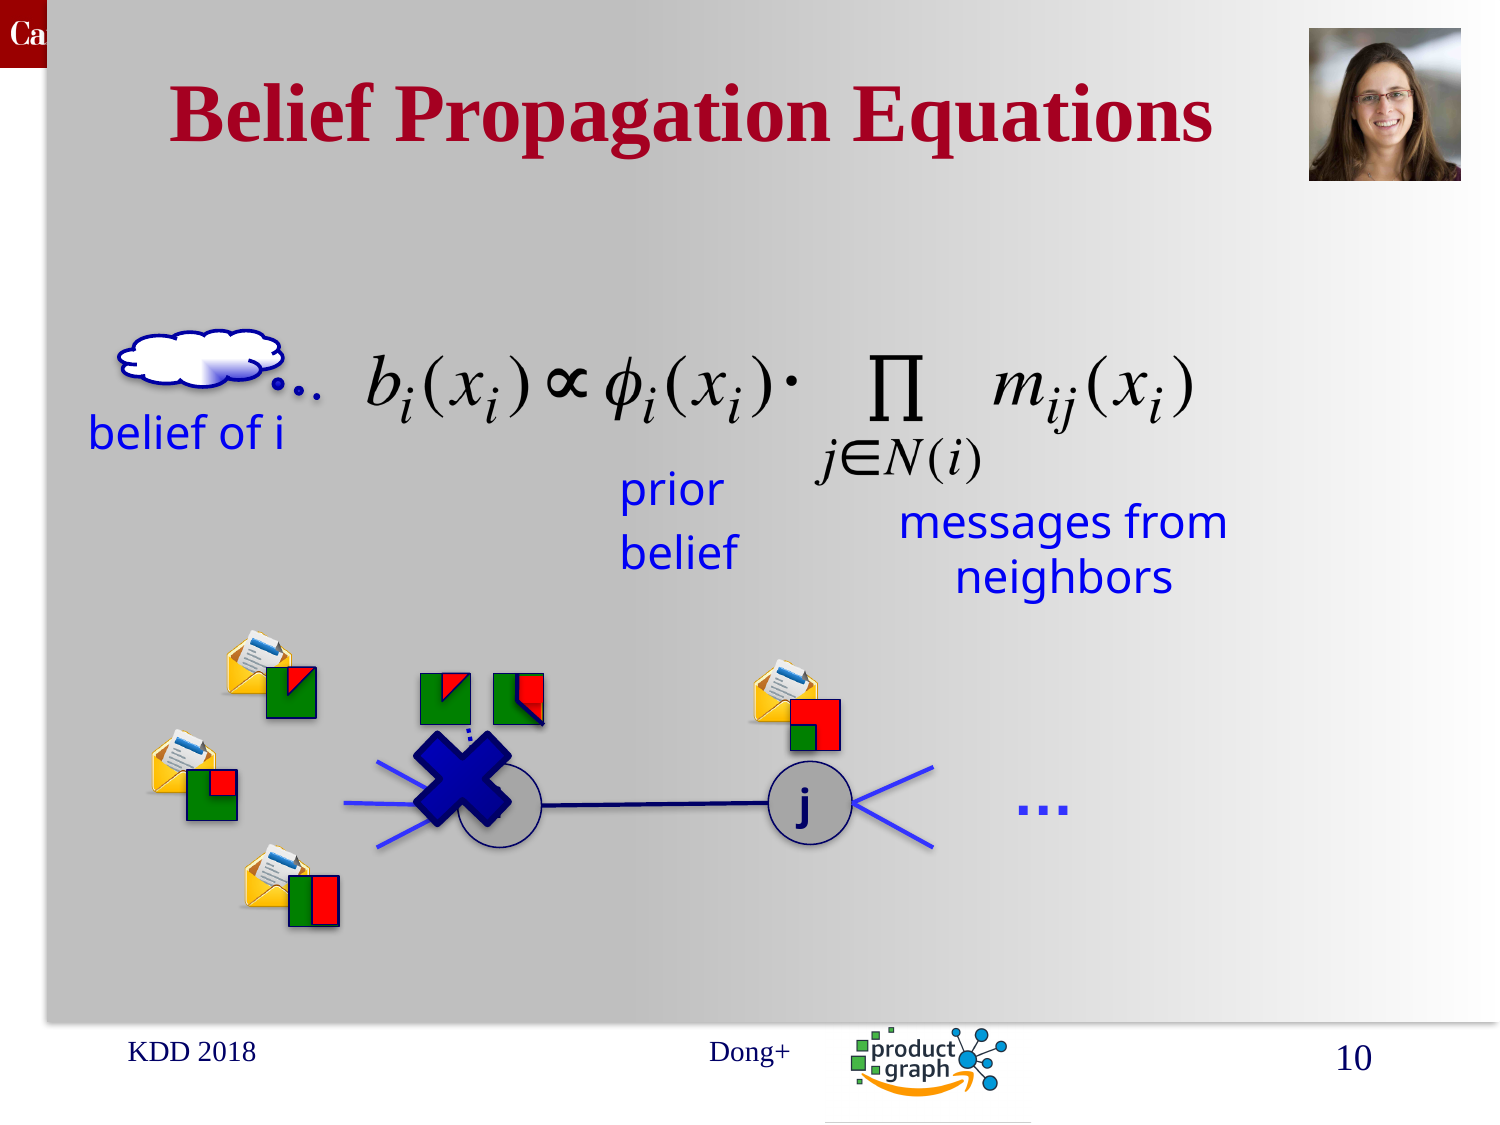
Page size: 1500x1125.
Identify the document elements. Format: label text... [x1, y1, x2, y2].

text_box [477, 733, 498, 743]
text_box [143, 720, 238, 821]
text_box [219, 621, 317, 719]
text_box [451, 745, 494, 754]
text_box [420, 673, 471, 725]
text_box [493, 672, 544, 726]
picture [1309, 28, 1462, 181]
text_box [237, 835, 340, 927]
slide_number KDD 2018 [112, 1024, 426, 1101]
text_box [427, 733, 448, 743]
picture [0, 0, 46, 68]
text_box [295, 386, 303, 395]
footer Dong+ [512, 1024, 988, 1101]
text_box [272, 378, 284, 390]
text_box [46, 0, 1500, 1022]
text_box prior belief [604, 496, 773, 591]
text_box belief of i [72, 396, 339, 478]
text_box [343, 744, 1140, 848]
text_box [118, 329, 284, 388]
slide_number 10 [1074, 1024, 1388, 1101]
text_box messages from neighbors [883, 485, 1269, 613]
title Belief Propagation Equations [17, 14, 1368, 203]
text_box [363, 345, 1196, 489]
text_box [746, 649, 841, 751]
